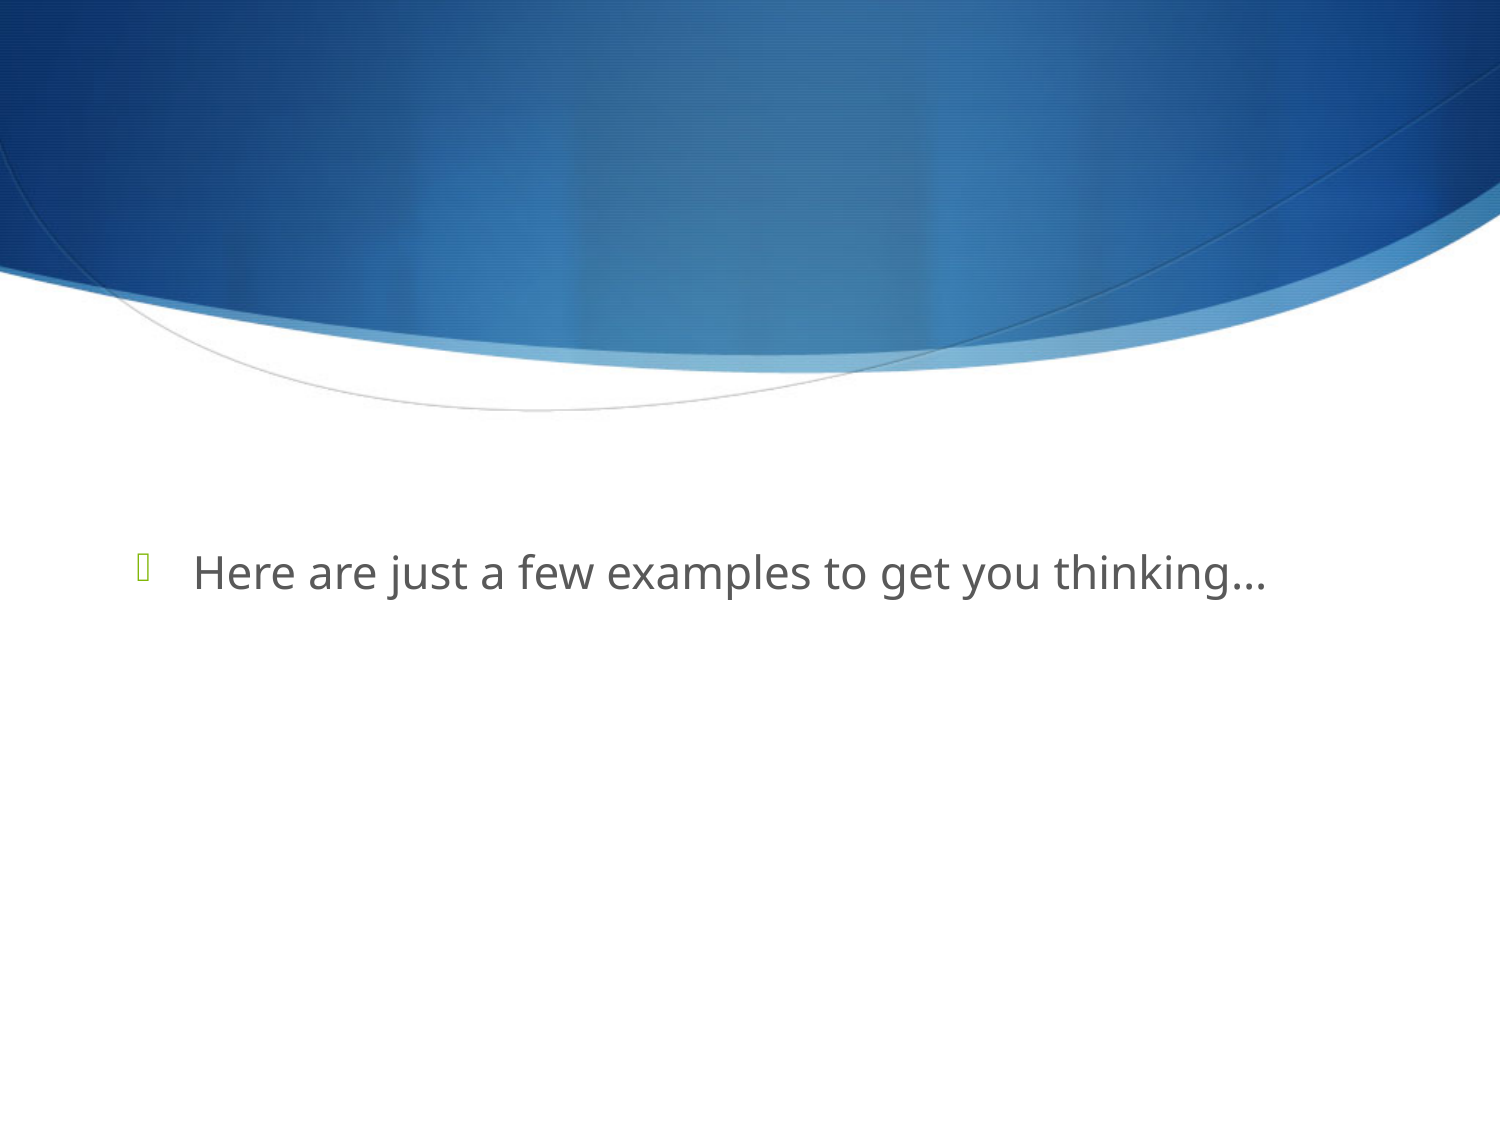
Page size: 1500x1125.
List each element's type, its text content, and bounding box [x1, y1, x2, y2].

list Here are just a few examples to get you thinking… [121, 535, 1379, 648]
picture [0, 0, 1500, 1125]
